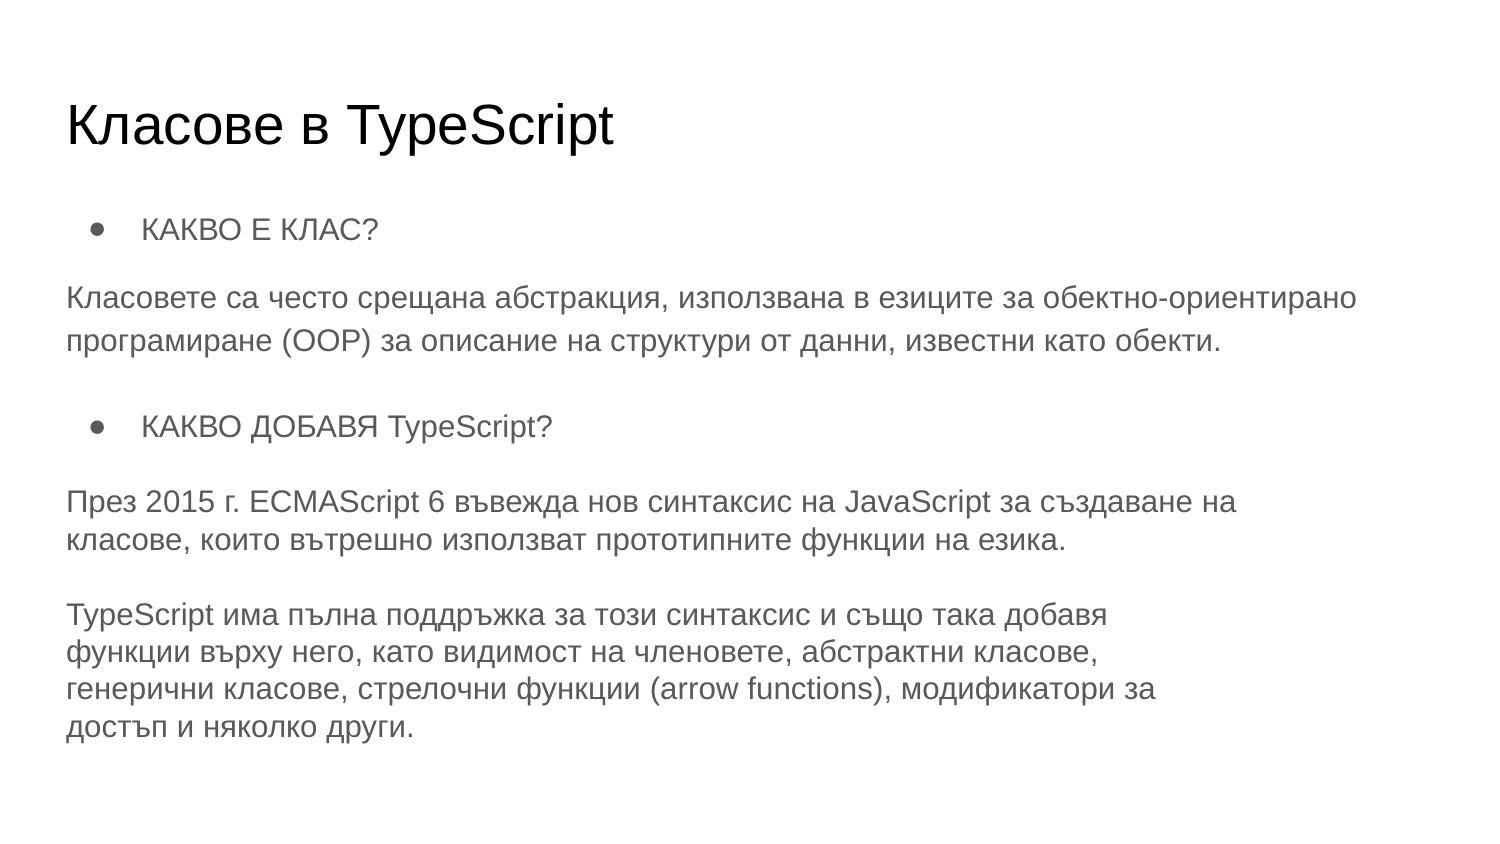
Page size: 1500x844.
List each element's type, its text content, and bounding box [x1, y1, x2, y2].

list КАКВО Е КЛАС? Класовете са често срещана абстракция, използвана в езиците за обектно-ориентирано програмиране (OOP) за описание на структури от данни, известни като обекти. [51, 189, 1449, 392]
title Класове в TypeScript [51, 72, 1449, 167]
text_box КАКВО ДОБАВЯ TypeScript? През 2015 г. ECMAScript 6 въвежда нов синтаксис на JavaScript за създаване на класове, които вътрешно използват прототипните функции на езика. TypeScript има пълна поддръжка за този синтаксис и също така добавя функции върху него, като видимост на членовете, абстрактни класове, генерични класове, стрелочни функции (arrow functions), модификатори за достъп и няколко други. [51, 391, 1257, 804]
